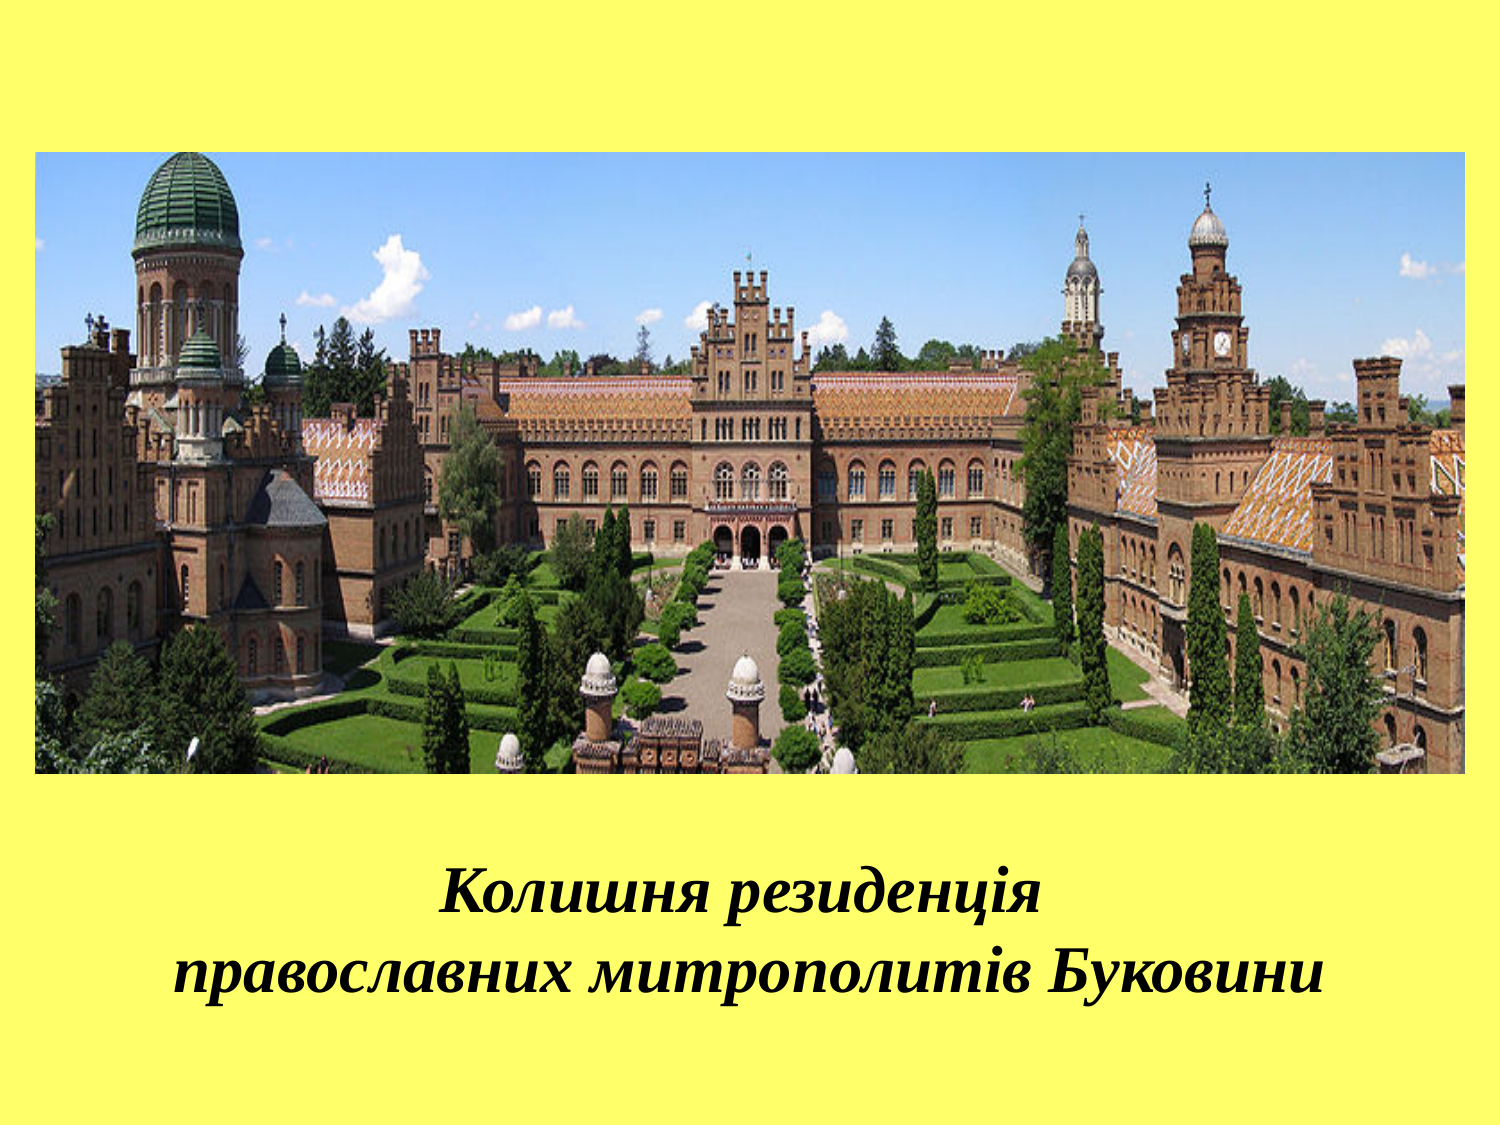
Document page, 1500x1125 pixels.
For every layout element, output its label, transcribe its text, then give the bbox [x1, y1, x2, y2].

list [34, 152, 1466, 774]
title Колишня резиденція православних митрополитів Буковини [75, 843, 1426, 1008]
